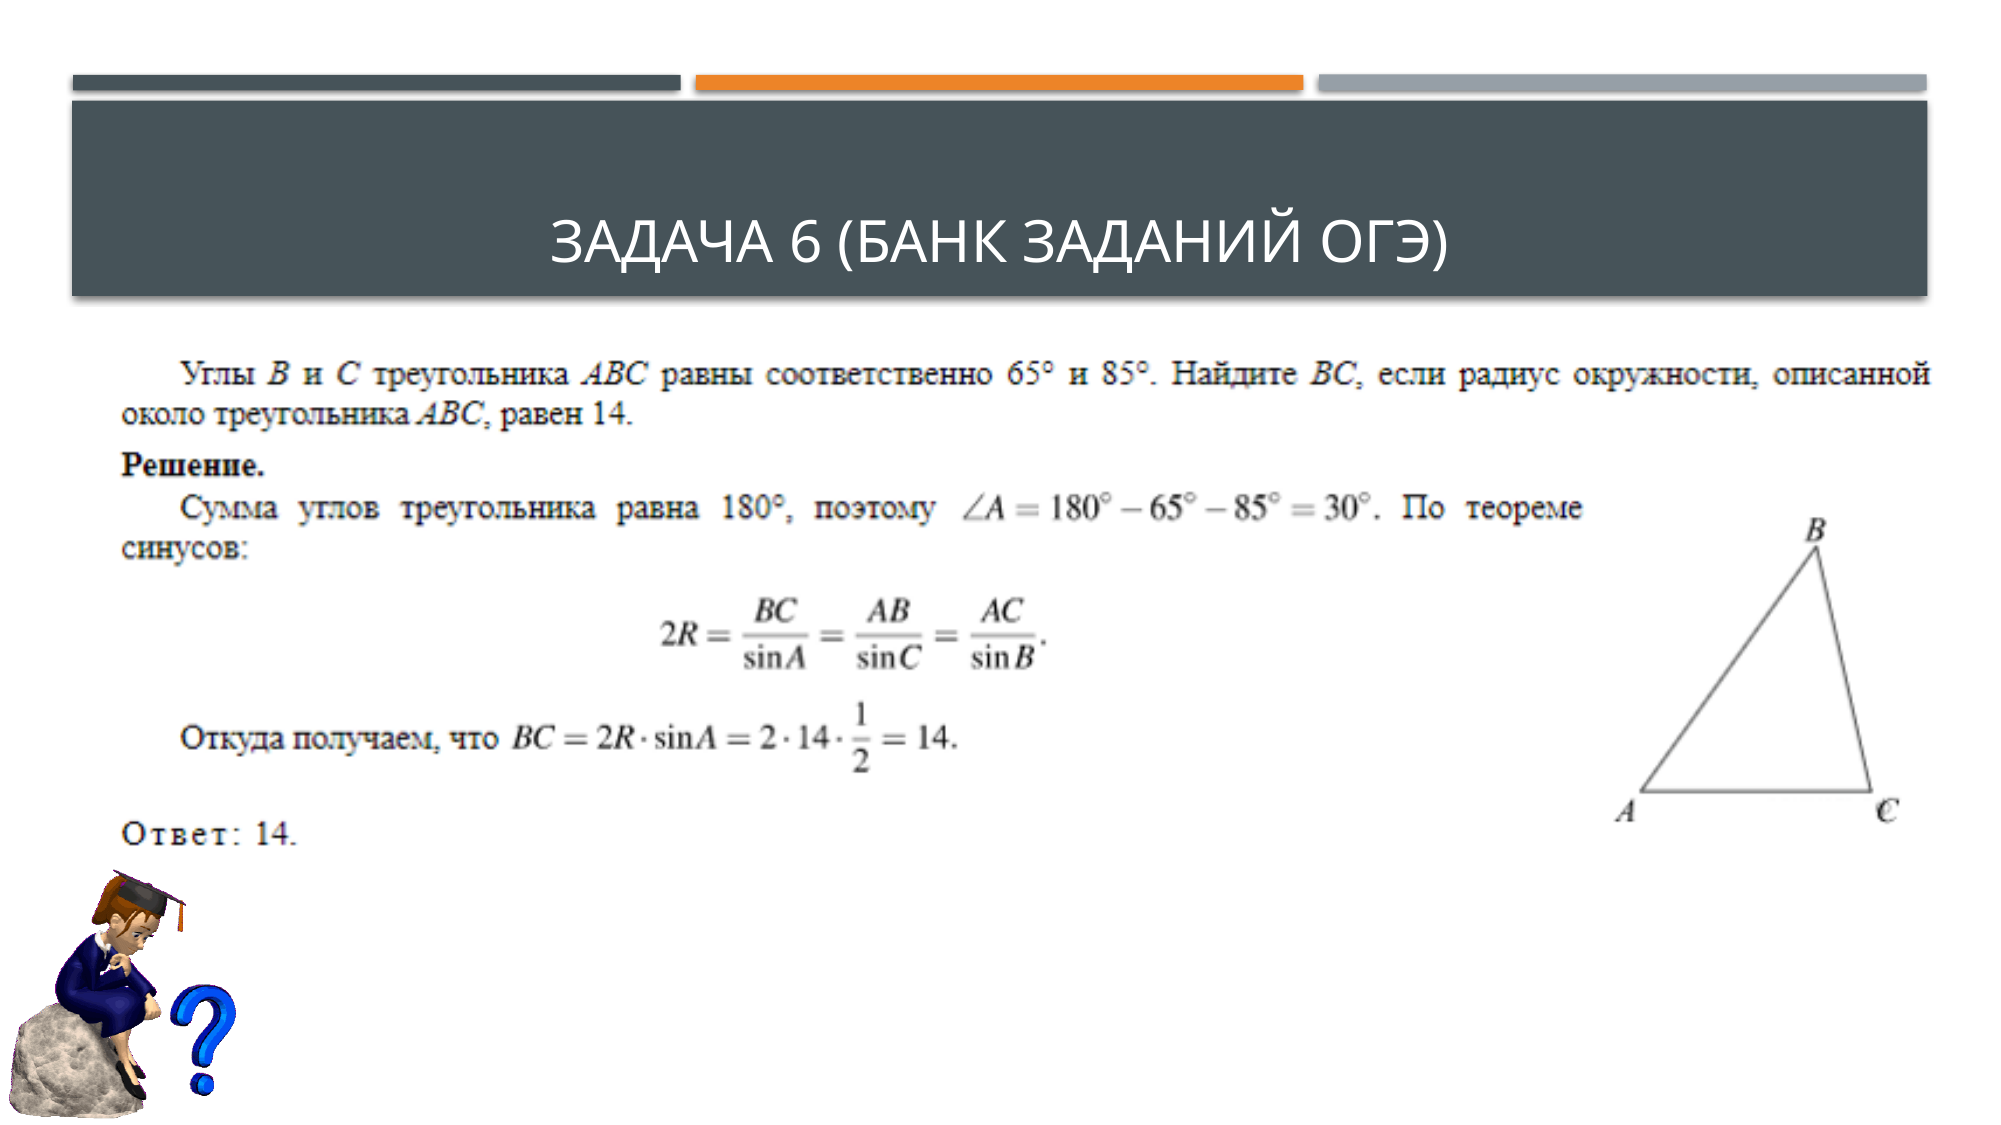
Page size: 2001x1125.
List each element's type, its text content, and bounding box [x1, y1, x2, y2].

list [94, 349, 1958, 884]
picture [0, 861, 253, 1125]
title Задача 6 (банк заданий ОГЭ) [95, 115, 1905, 282]
